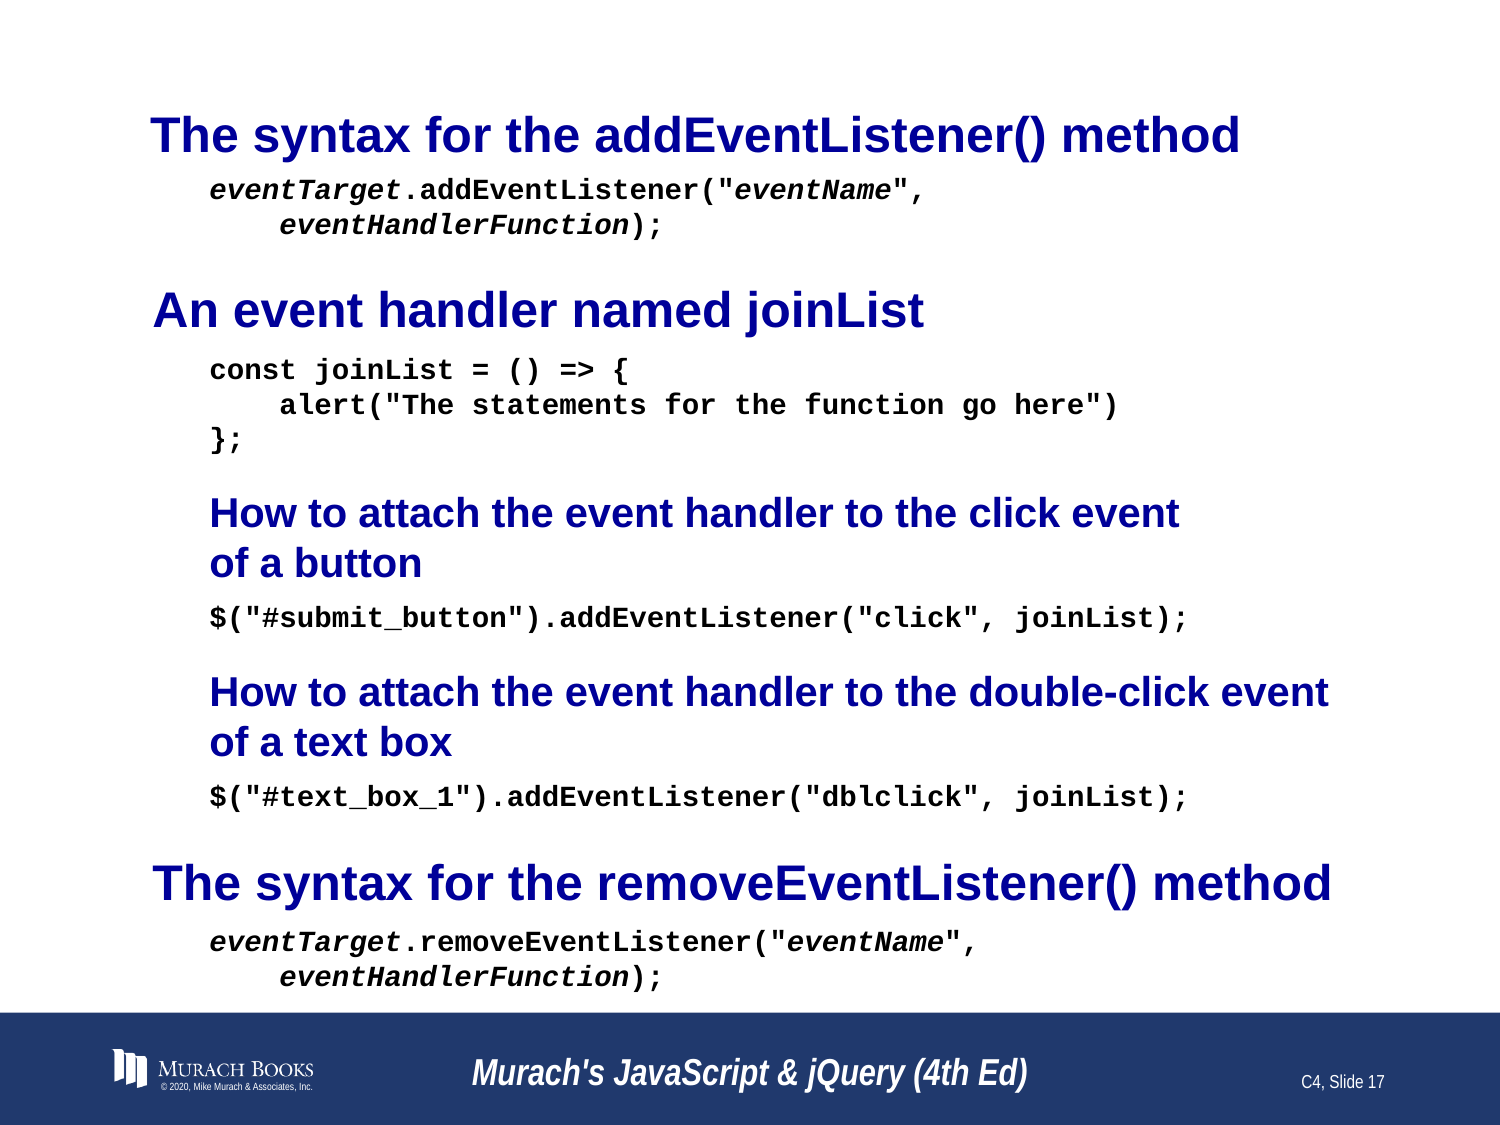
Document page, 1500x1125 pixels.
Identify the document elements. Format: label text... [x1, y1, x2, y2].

slide_number C4, Slide 17 [1087, 1025, 1400, 1100]
slide_number Murach's JavaScript & jQuery (4th Ed) [463, 1025, 1050, 1100]
title The syntax for the addEventListener() method [150, 102, 1350, 162]
list eventTarget.addEventListener("eventName", eventHandlerFunction); An event handler named joinList const joinList = () => { alert("The statements for the function go here") }; How to attach the event handler to the click event of a button $("#submit_button").addEventListener("click", joinList); How to attach the event handler to the double-click event of a text box $("#text_box_1").addEventListener("dblclick", joinList); The syntax for the removeEventListener() method eventTarget.removeEventListener("eventName", eventHandlerFunction); [137, 162, 1350, 963]
footer © 2020, Mike Murach & Associates, Inc. [12, 1025, 463, 1100]
